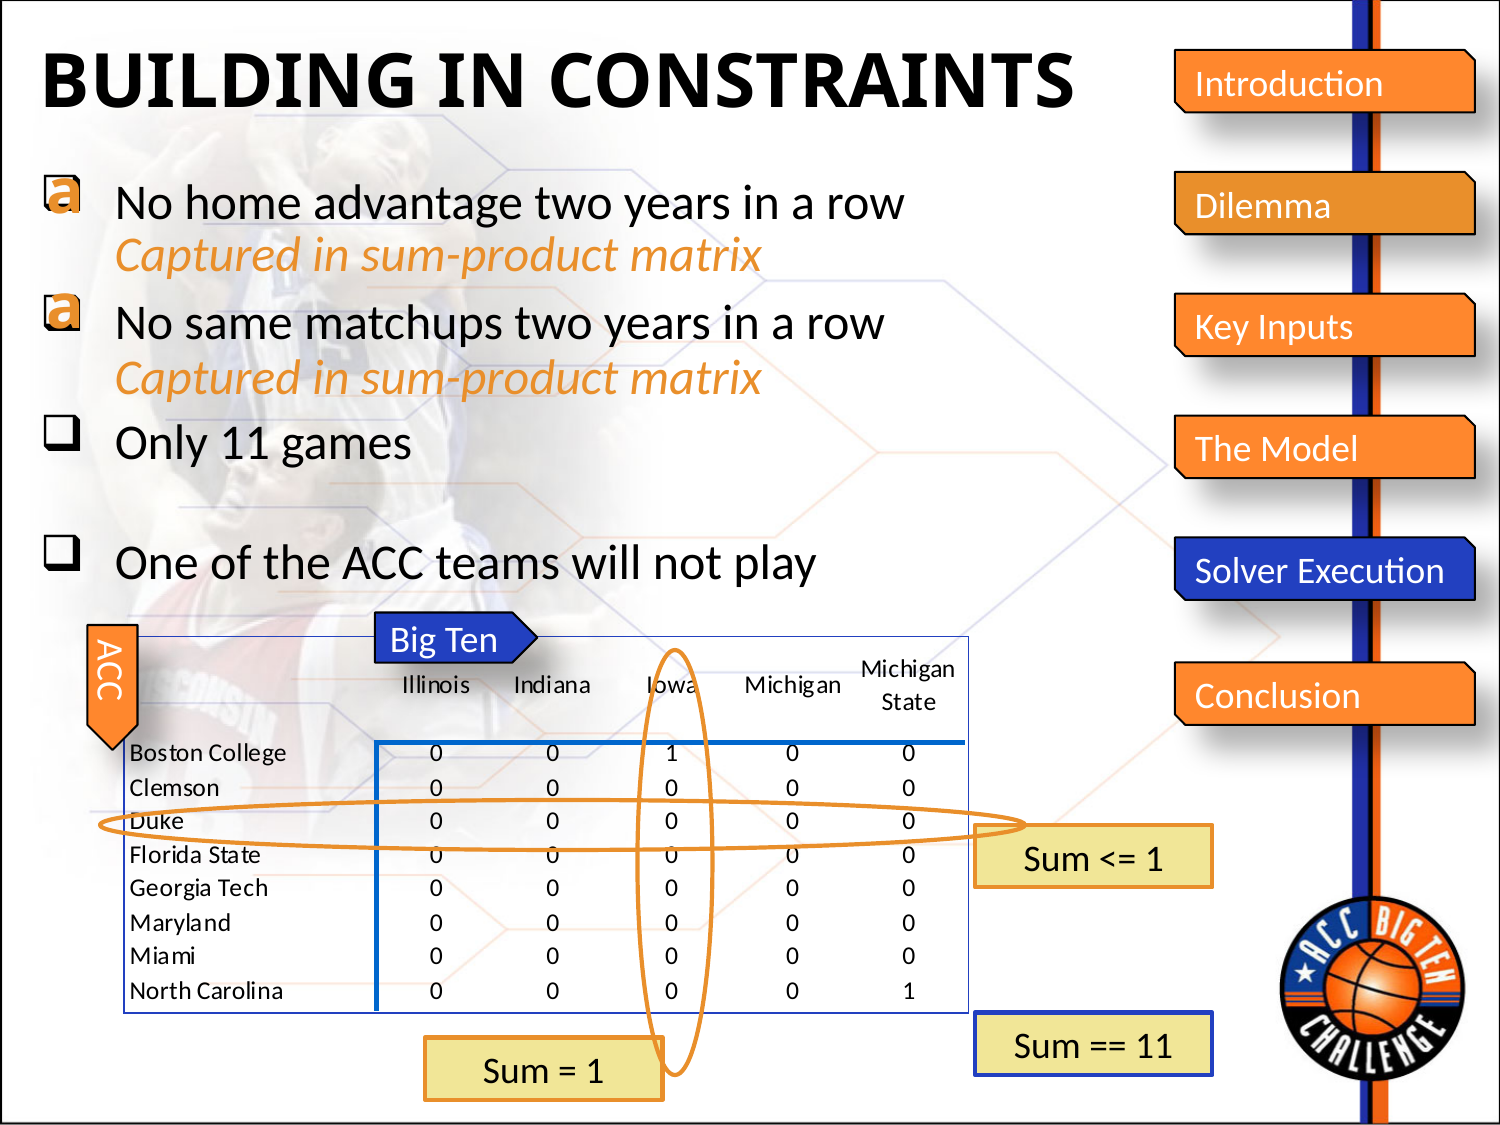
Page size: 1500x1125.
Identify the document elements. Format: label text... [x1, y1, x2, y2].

text_box Solver Execution [1172, 535, 1478, 603]
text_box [18, 142, 851, 258]
text_box [973, 811, 1027, 839]
text_box [98, 815, 119, 835]
text_box Sum <= 1 [973, 823, 1214, 889]
text_box Big Ten [372, 610, 538, 635]
picture [0, 0, 1500, 1125]
text_box Sum == 11 [973, 1010, 1214, 1077]
text_box Conclusion [1172, 660, 1478, 727]
text_box No home advantage two years in a row No same matchups two years in a row Only 11 games One of the ACC teams will not play [24, 162, 1113, 658]
text_box Building in Constraints [24, 24, 1125, 130]
text_box Dilemma [1172, 169, 1478, 237]
text_box Introduction [1172, 47, 1478, 115]
text_box [648, 1022, 702, 1078]
text_box ACC [85, 622, 140, 753]
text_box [18, 258, 851, 412]
text_box The Model [1172, 413, 1478, 481]
text_box Sum = 1 [423, 1035, 665, 1102]
text_box Key Inputs [1172, 291, 1478, 359]
